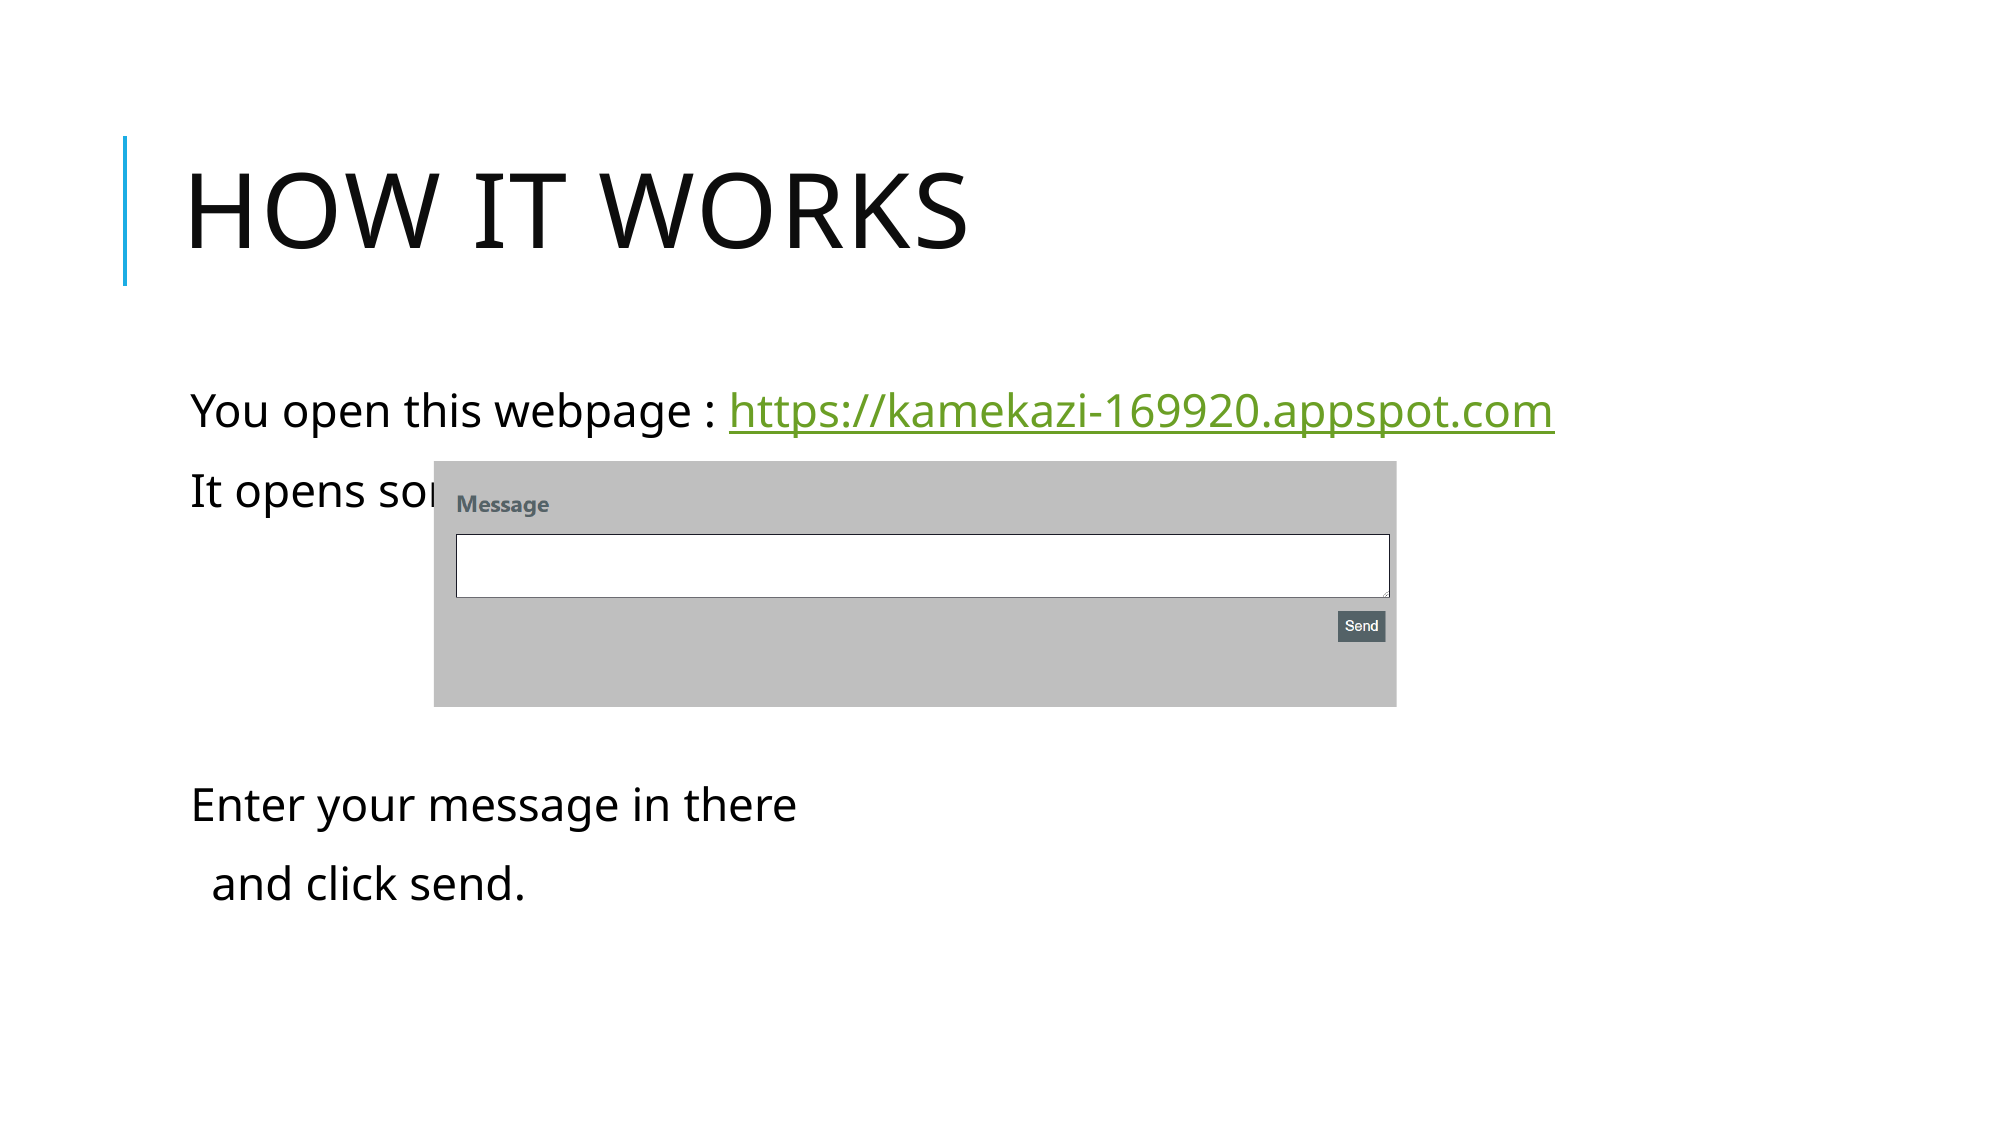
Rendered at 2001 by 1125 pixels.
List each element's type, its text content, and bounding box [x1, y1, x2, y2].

picture [433, 461, 1397, 707]
title How it works [168, 96, 1763, 342]
list You open this webpage : https://kamekazi-169920.appspot.com It opens something like this : Enter your message in there and click send. [168, 375, 1763, 1035]
